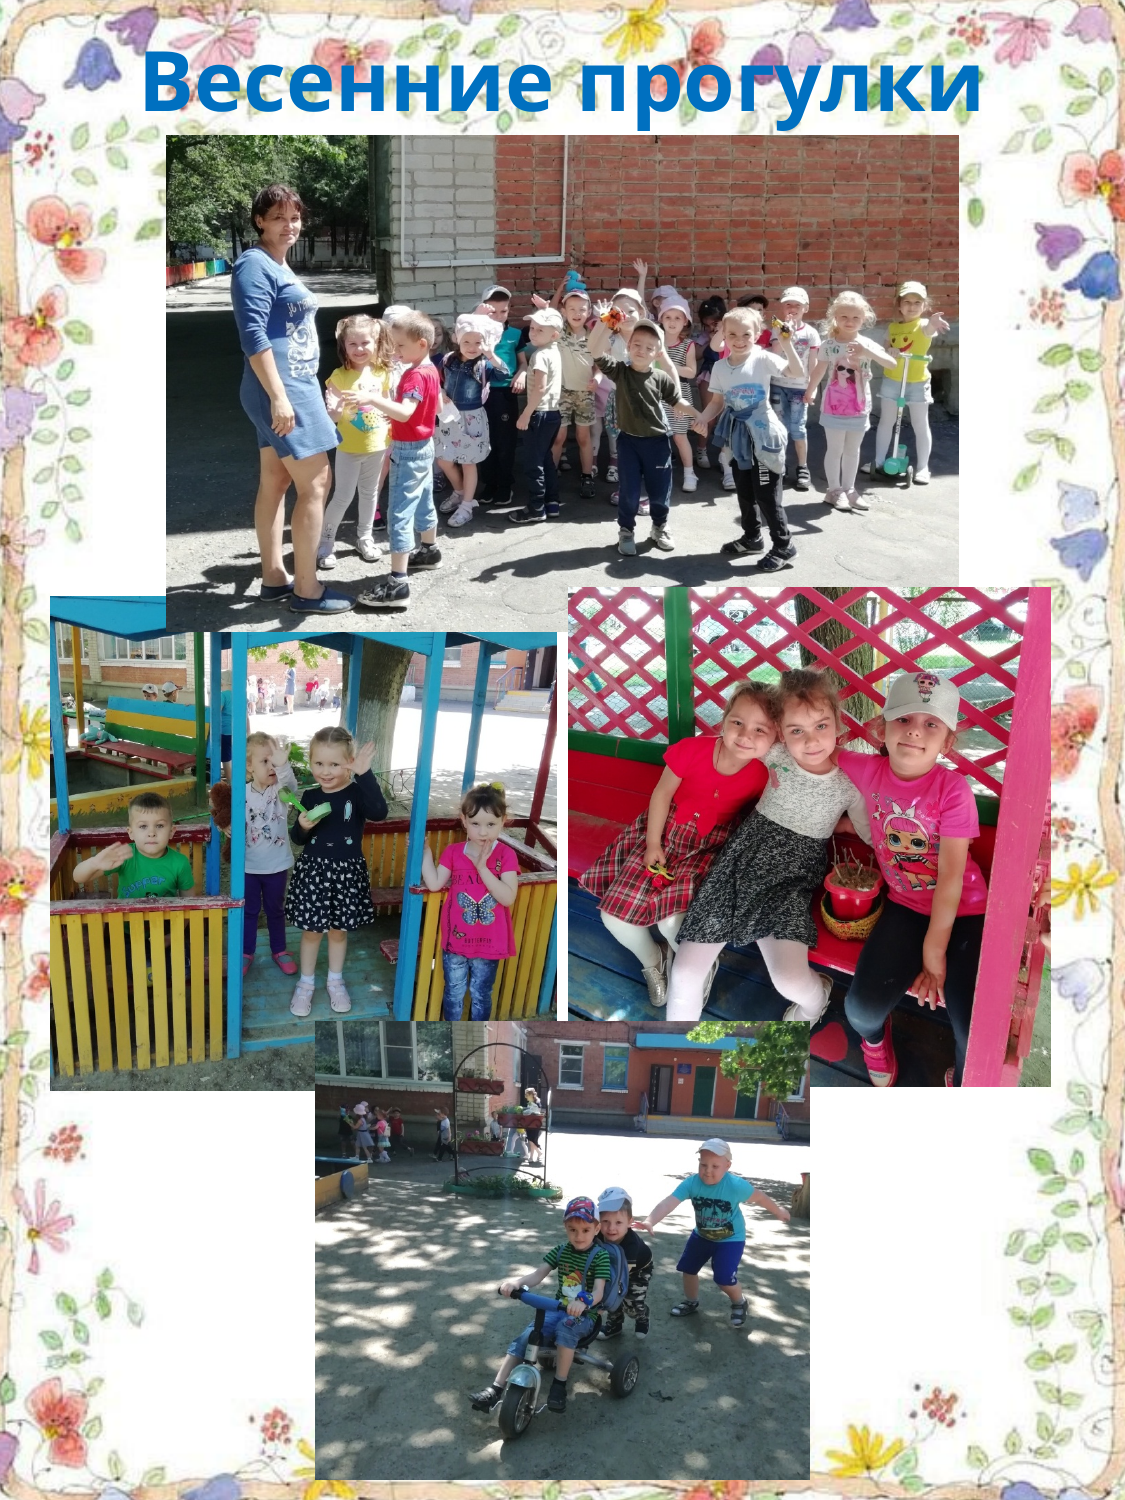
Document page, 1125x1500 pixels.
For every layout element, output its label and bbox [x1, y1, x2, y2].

text_box [0, 0, 1125, 1500]
